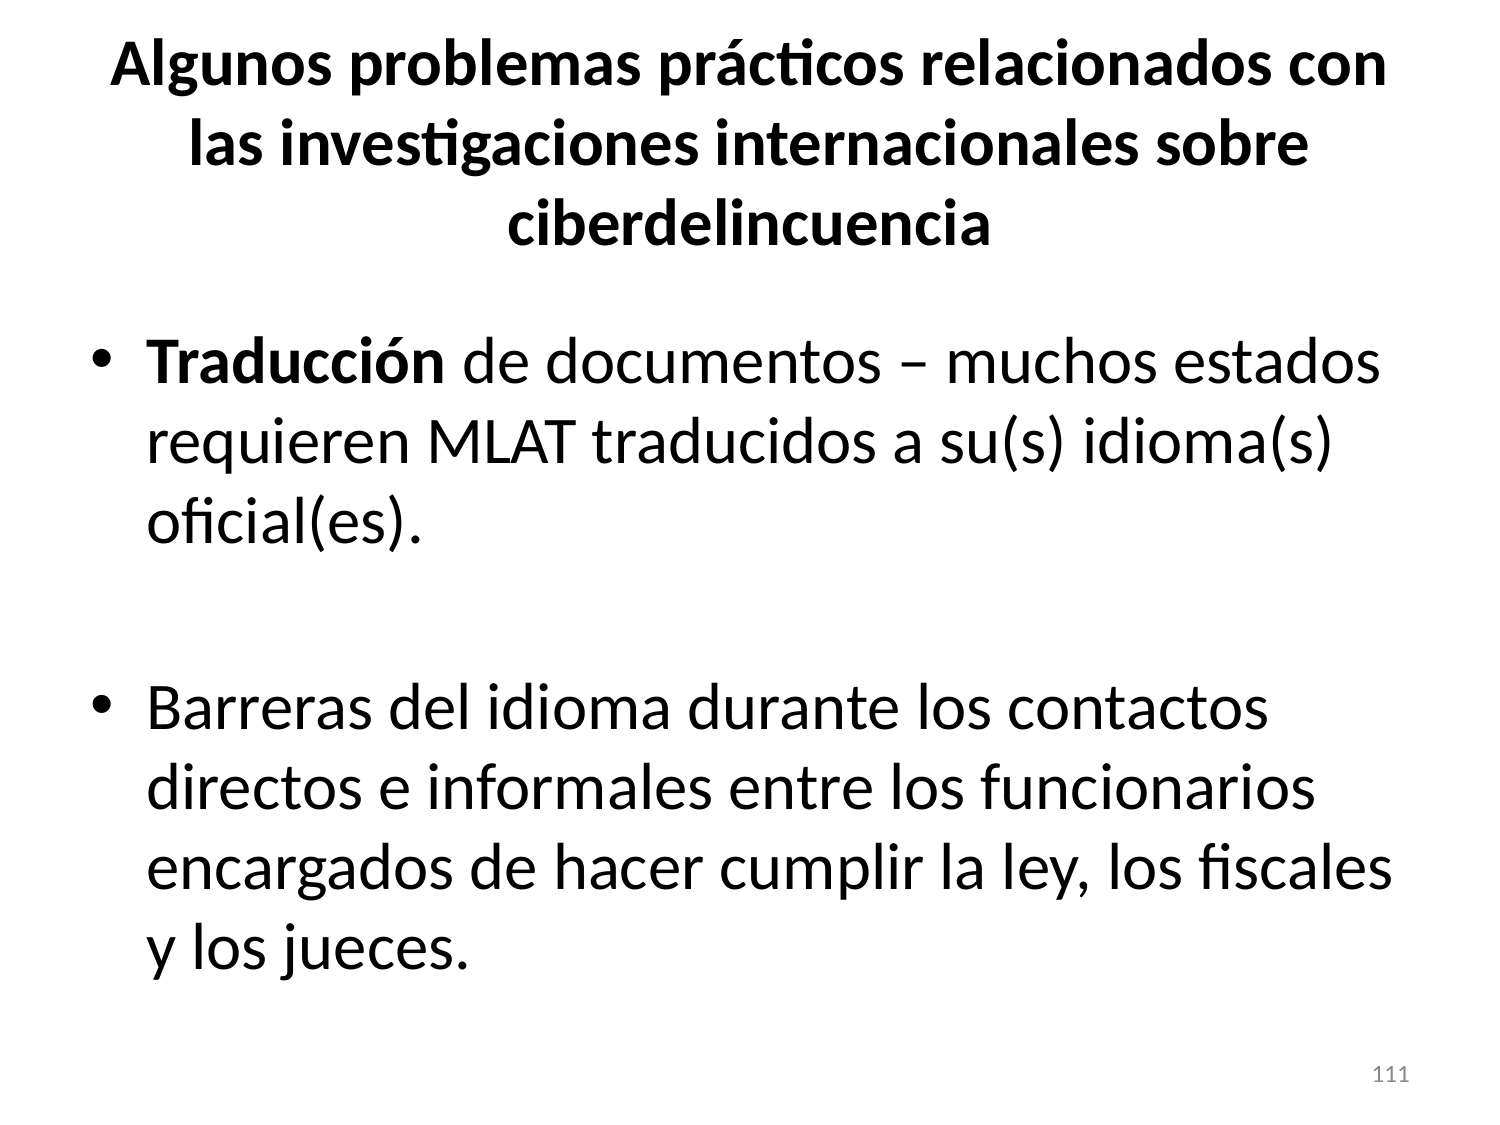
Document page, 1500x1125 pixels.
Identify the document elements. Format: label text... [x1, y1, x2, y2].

slide_number 111 [1074, 1042, 1425, 1103]
title Algunos problemas prácticos relacionados con las investigaciones internacionales sobre ciberdelincuencia [75, 45, 1425, 233]
list Traducción de documentos – muchos estados requieren MLAT traducidos a su(s) idioma(s) oficial(es). Barreras del idioma durante los contactos directos e informales entre los funcionarios encargados de hacer cumplir la ley, los fiscales y los jueces. [75, 309, 1425, 1005]
